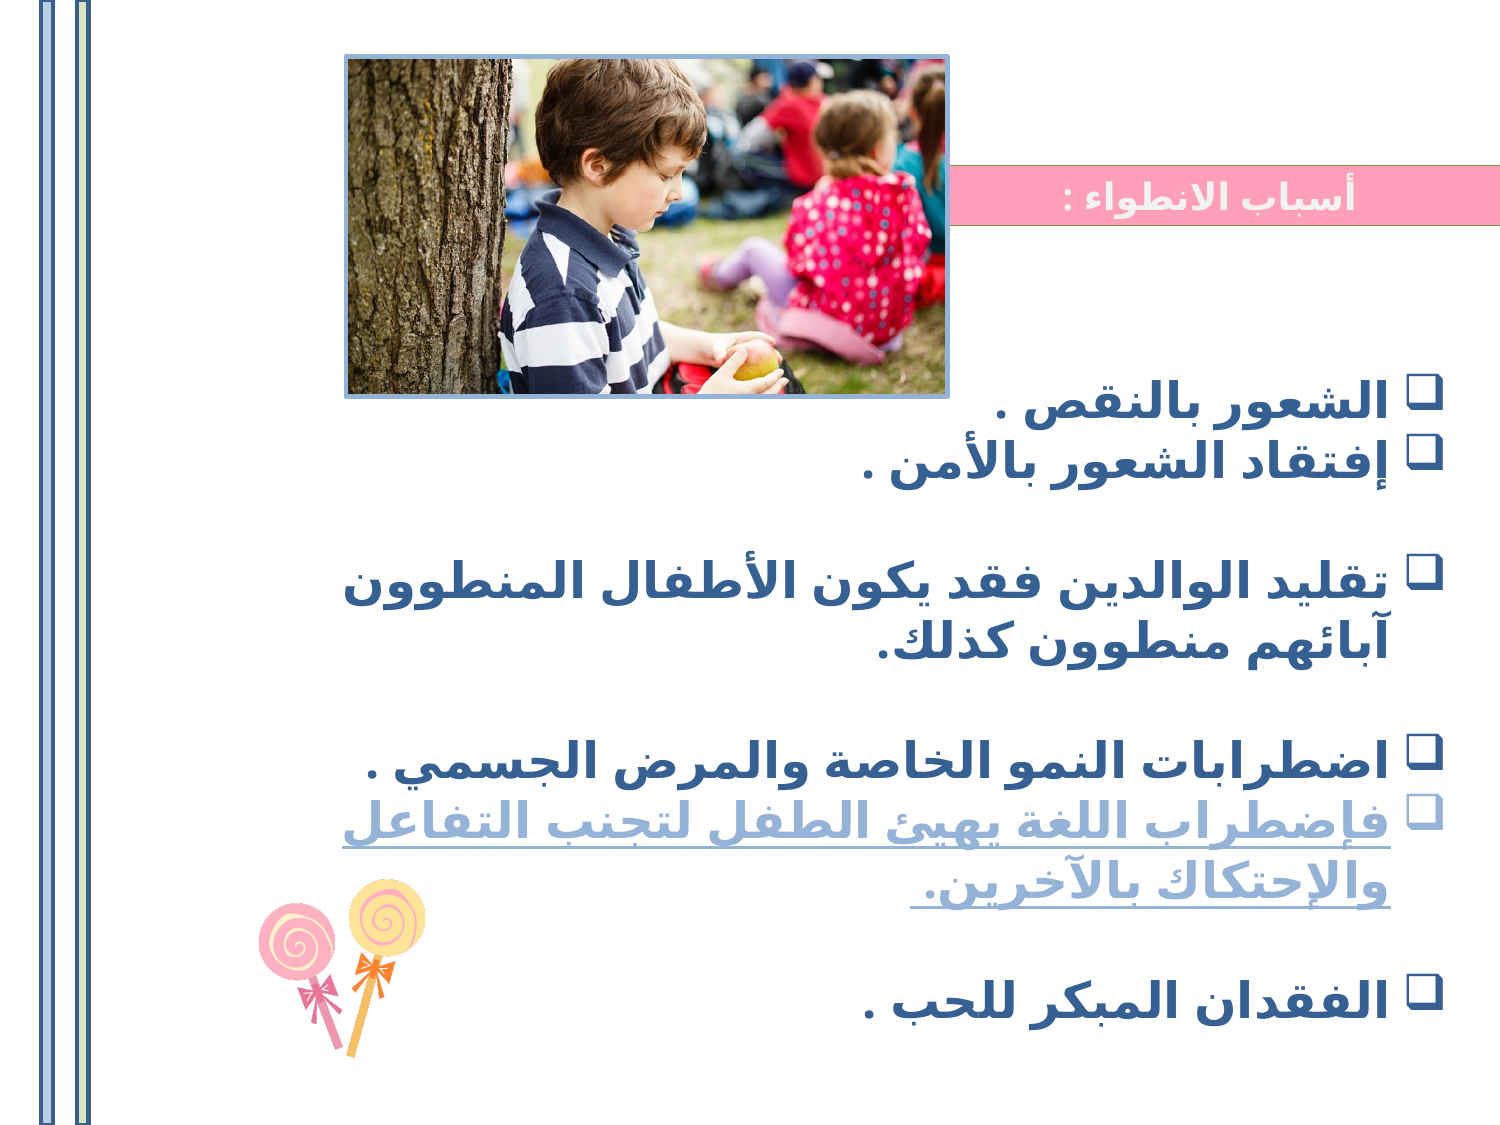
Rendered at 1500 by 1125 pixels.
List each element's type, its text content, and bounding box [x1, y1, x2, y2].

text_box [75, 0, 91, 1125]
text_box [39, 0, 55, 1125]
picture [939, 205, 946, 230]
picture [243, 845, 465, 1077]
text_box أسباب الانطواء : [950, 165, 1500, 226]
text_box الشعور بالنقص . إفتقاد الشعور بالأمن . تقليد الوالدين فقد يكون الأطفال المنطوون آبائهم منطوون كذلك. اضطرابات النمو الخاصة والمرض الجسمي . فإضطراب اللغة يهيئ الطفل لتجنب التفاعل والإحتكاك بالآخرين. الفقدان المبكر للحب . [233, 361, 1463, 1037]
picture [348, 58, 946, 395]
